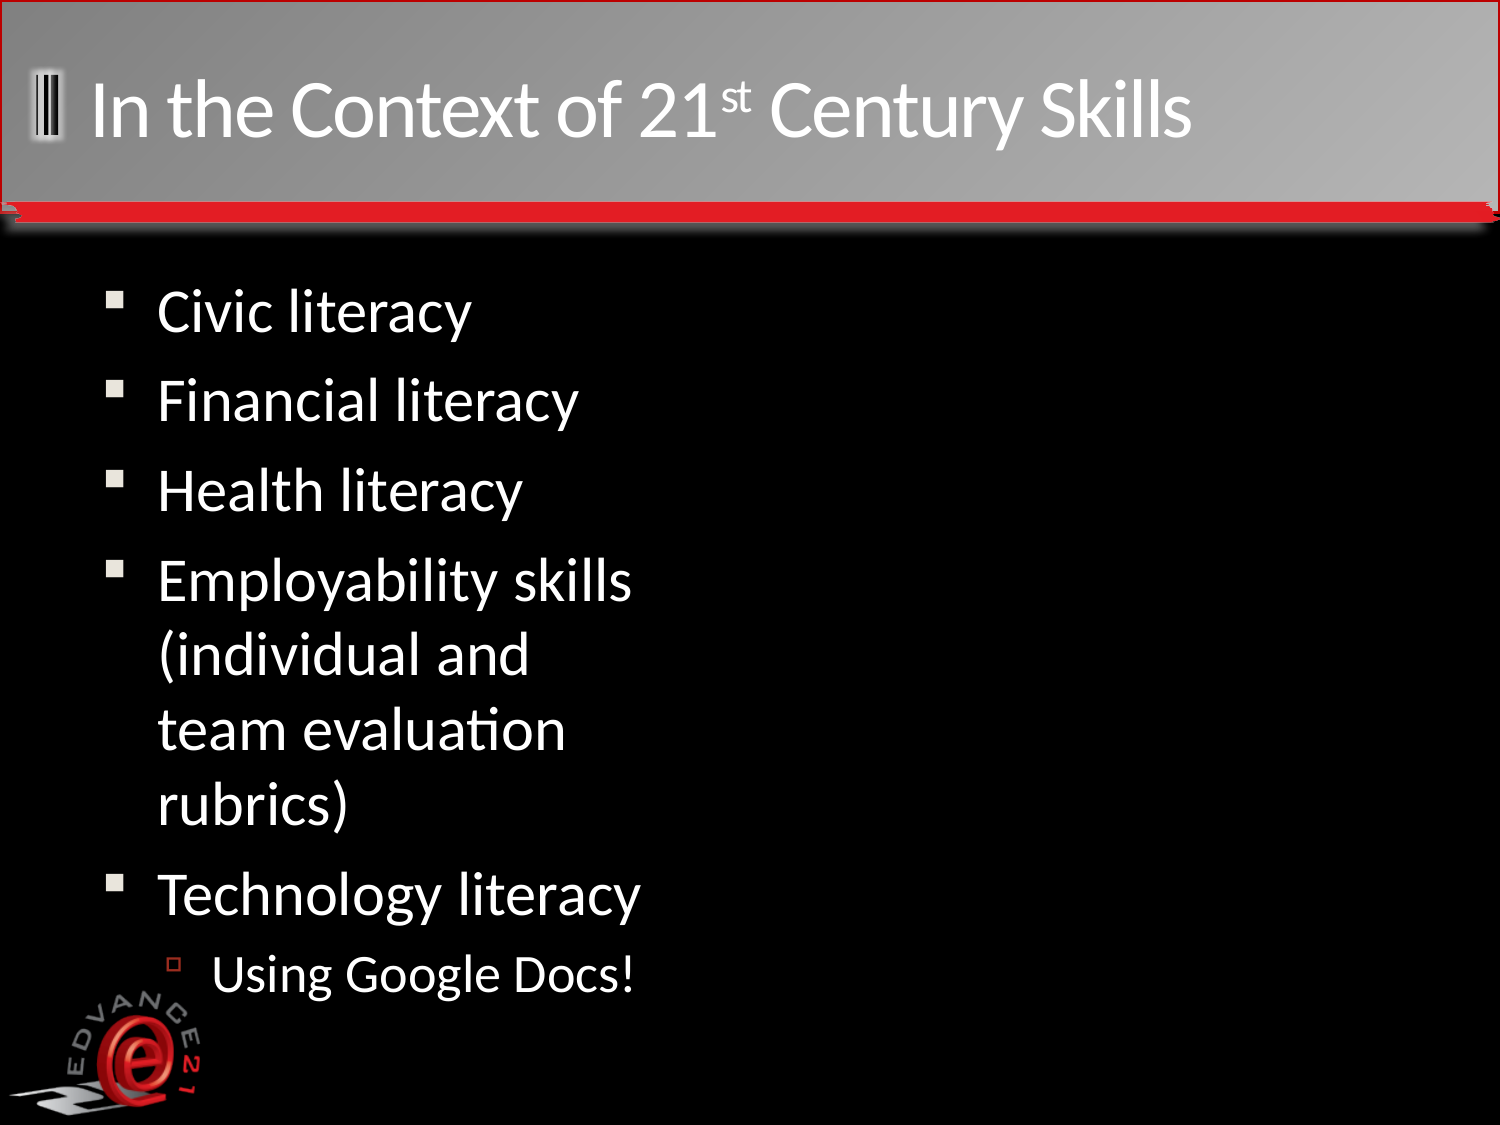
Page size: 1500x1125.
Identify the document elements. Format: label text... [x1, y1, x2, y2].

title In the Context of 21st Century Skills [75, 46, 1425, 188]
picture [0, 983, 225, 1125]
picture [0, 199, 1500, 225]
list Civic literacy Financial literacy Health literacy Employability skills (individual and team evaluation rubrics) Technology literacy Using Google Docs! [75, 262, 663, 1043]
